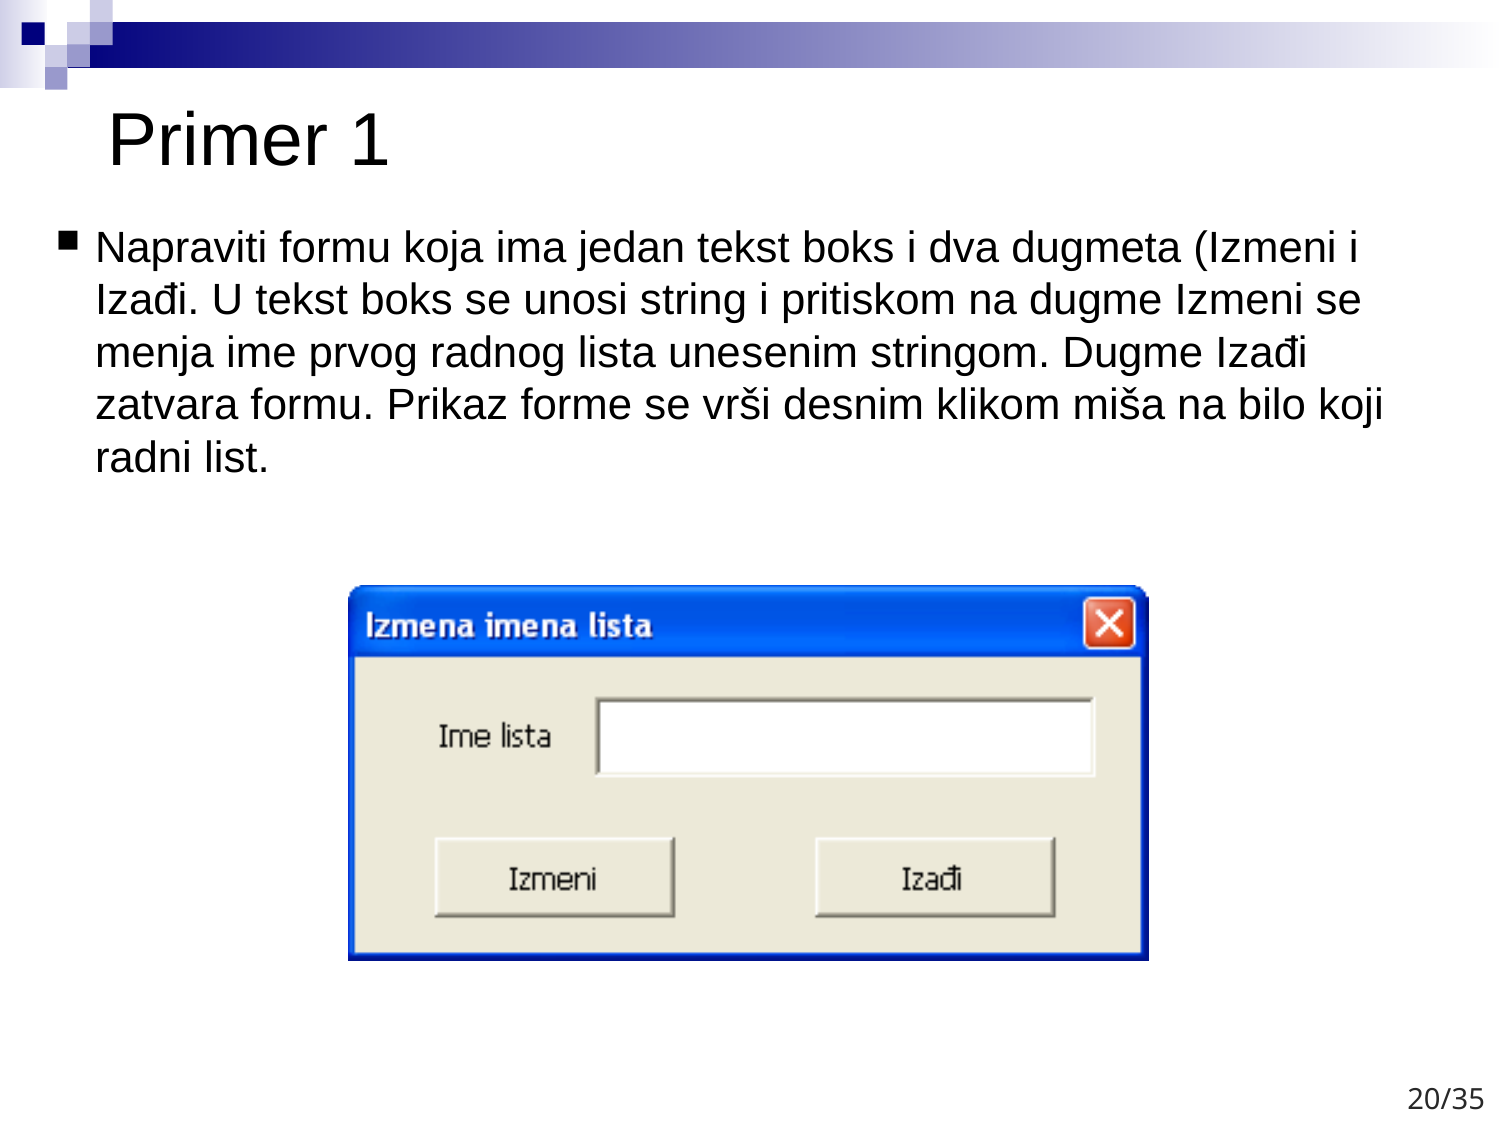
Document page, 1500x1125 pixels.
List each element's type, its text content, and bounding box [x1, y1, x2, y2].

title Primer 1 [92, 75, 411, 197]
list Napraviti formu koja ima jedan tekst boks i dva dugmeta (Izmeni i Izađi. U tekst boks se unosi string i pritiskom na dugme Izmeni se menja ime prvog radnog lista unesenim stringom. Dugme Izađi zatvara formu. Prikaz forme se vrši desnim klikom miša na bilo koji radni list. [46, 210, 1407, 481]
text_box 20/35 [1374, 1072, 1500, 1123]
picture [348, 585, 1149, 962]
